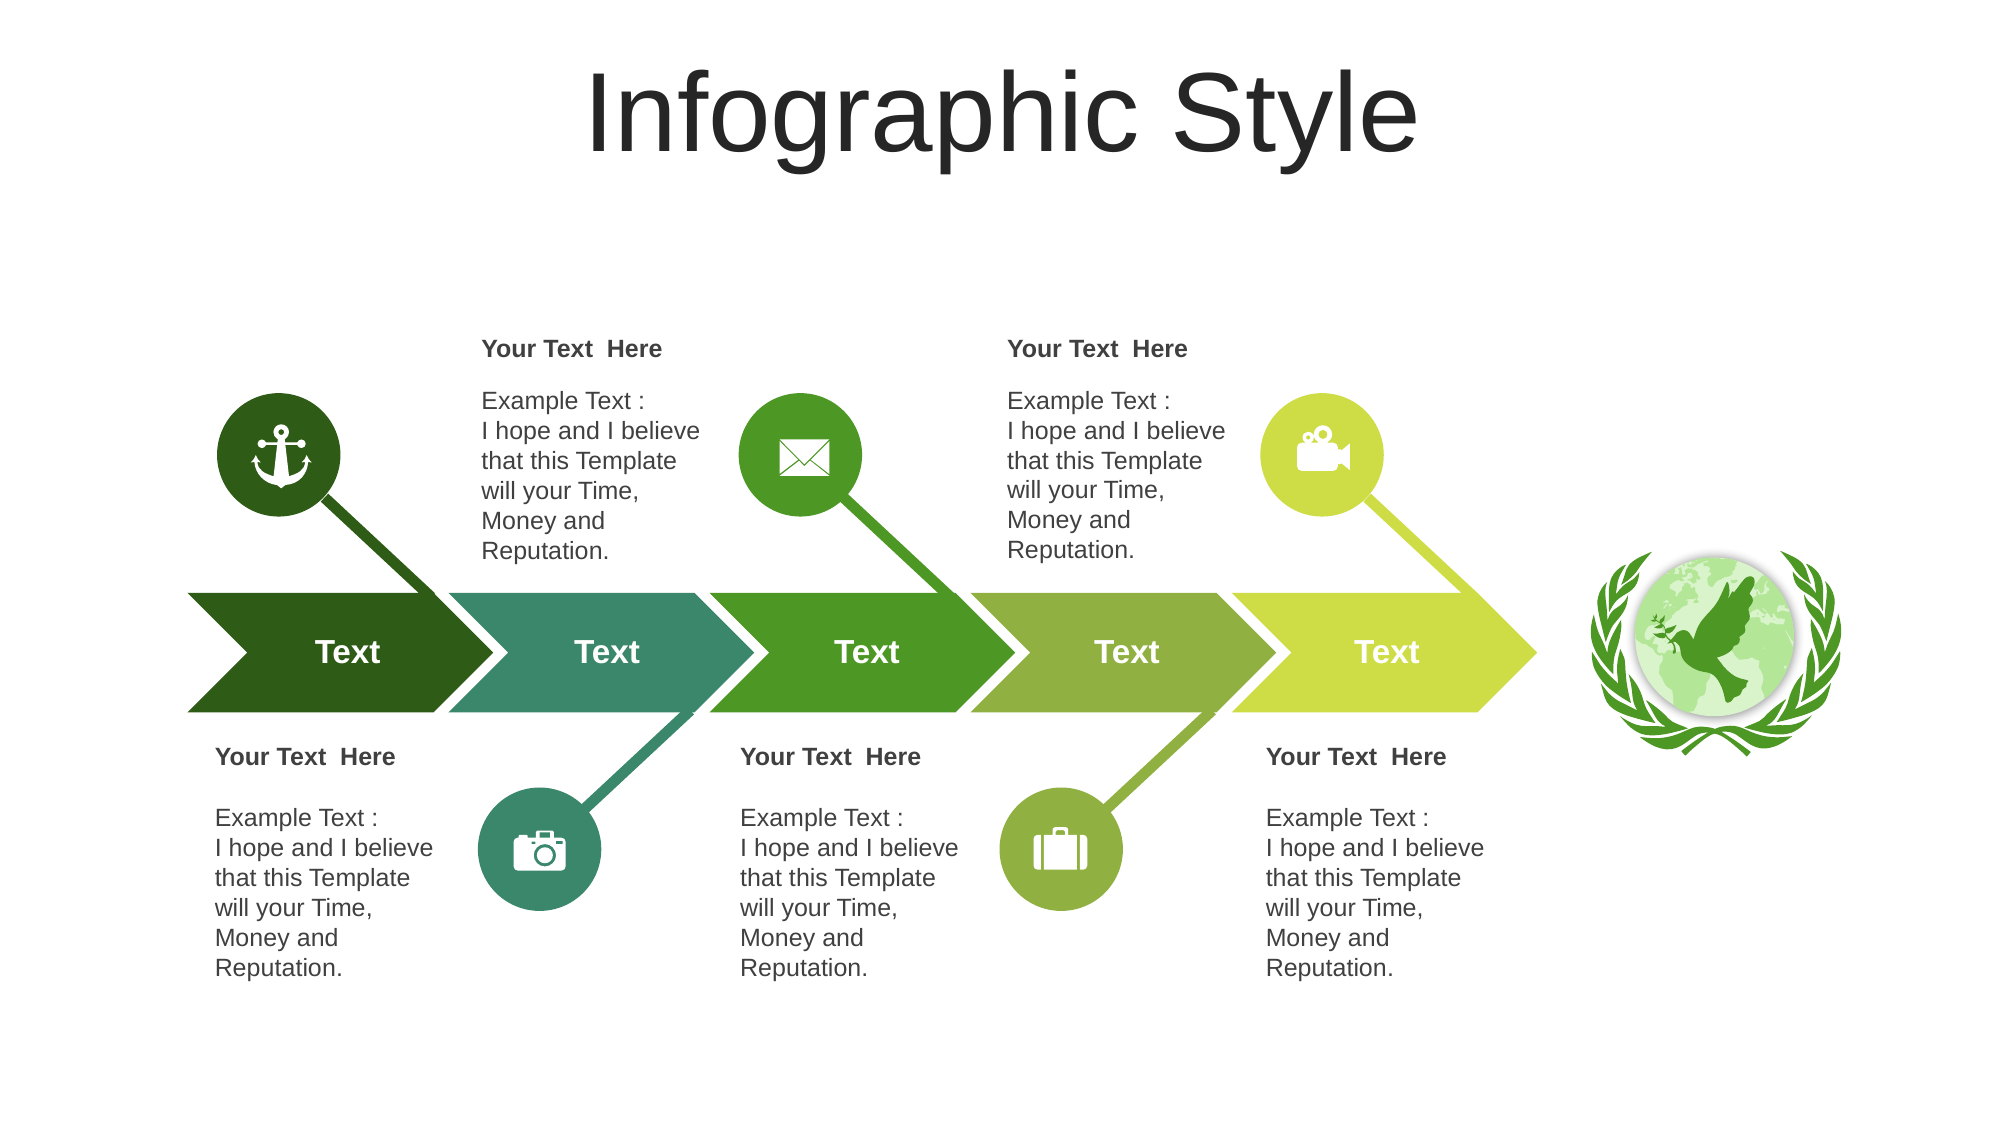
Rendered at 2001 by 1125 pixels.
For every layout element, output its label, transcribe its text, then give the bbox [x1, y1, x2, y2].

text_box Text [1332, 623, 1442, 678]
text_box [482, 791, 598, 907]
text_box [980, 597, 1271, 709]
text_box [1590, 550, 1842, 757]
text_box [512, 829, 567, 872]
text_box [1003, 791, 1119, 907]
text_box [1241, 597, 1532, 709]
text_box [1295, 424, 1351, 473]
text_box Text [812, 623, 922, 678]
text_box [742, 397, 858, 513]
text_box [992, 325, 1251, 574]
text_box [1032, 826, 1089, 871]
text_box Text [293, 623, 402, 678]
text_box [776, 438, 833, 477]
text_box Text [1072, 623, 1182, 678]
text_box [1250, 732, 1518, 992]
text_box Text [552, 623, 662, 678]
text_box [1634, 557, 1794, 717]
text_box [199, 732, 467, 992]
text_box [725, 732, 992, 992]
text_box [1264, 397, 1380, 513]
text_box [248, 423, 315, 490]
text_box [221, 397, 337, 513]
text_box [197, 597, 488, 709]
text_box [466, 325, 725, 575]
list Infographic Style [53, 55, 1952, 175]
text_box [458, 597, 749, 709]
text_box [719, 597, 1010, 709]
